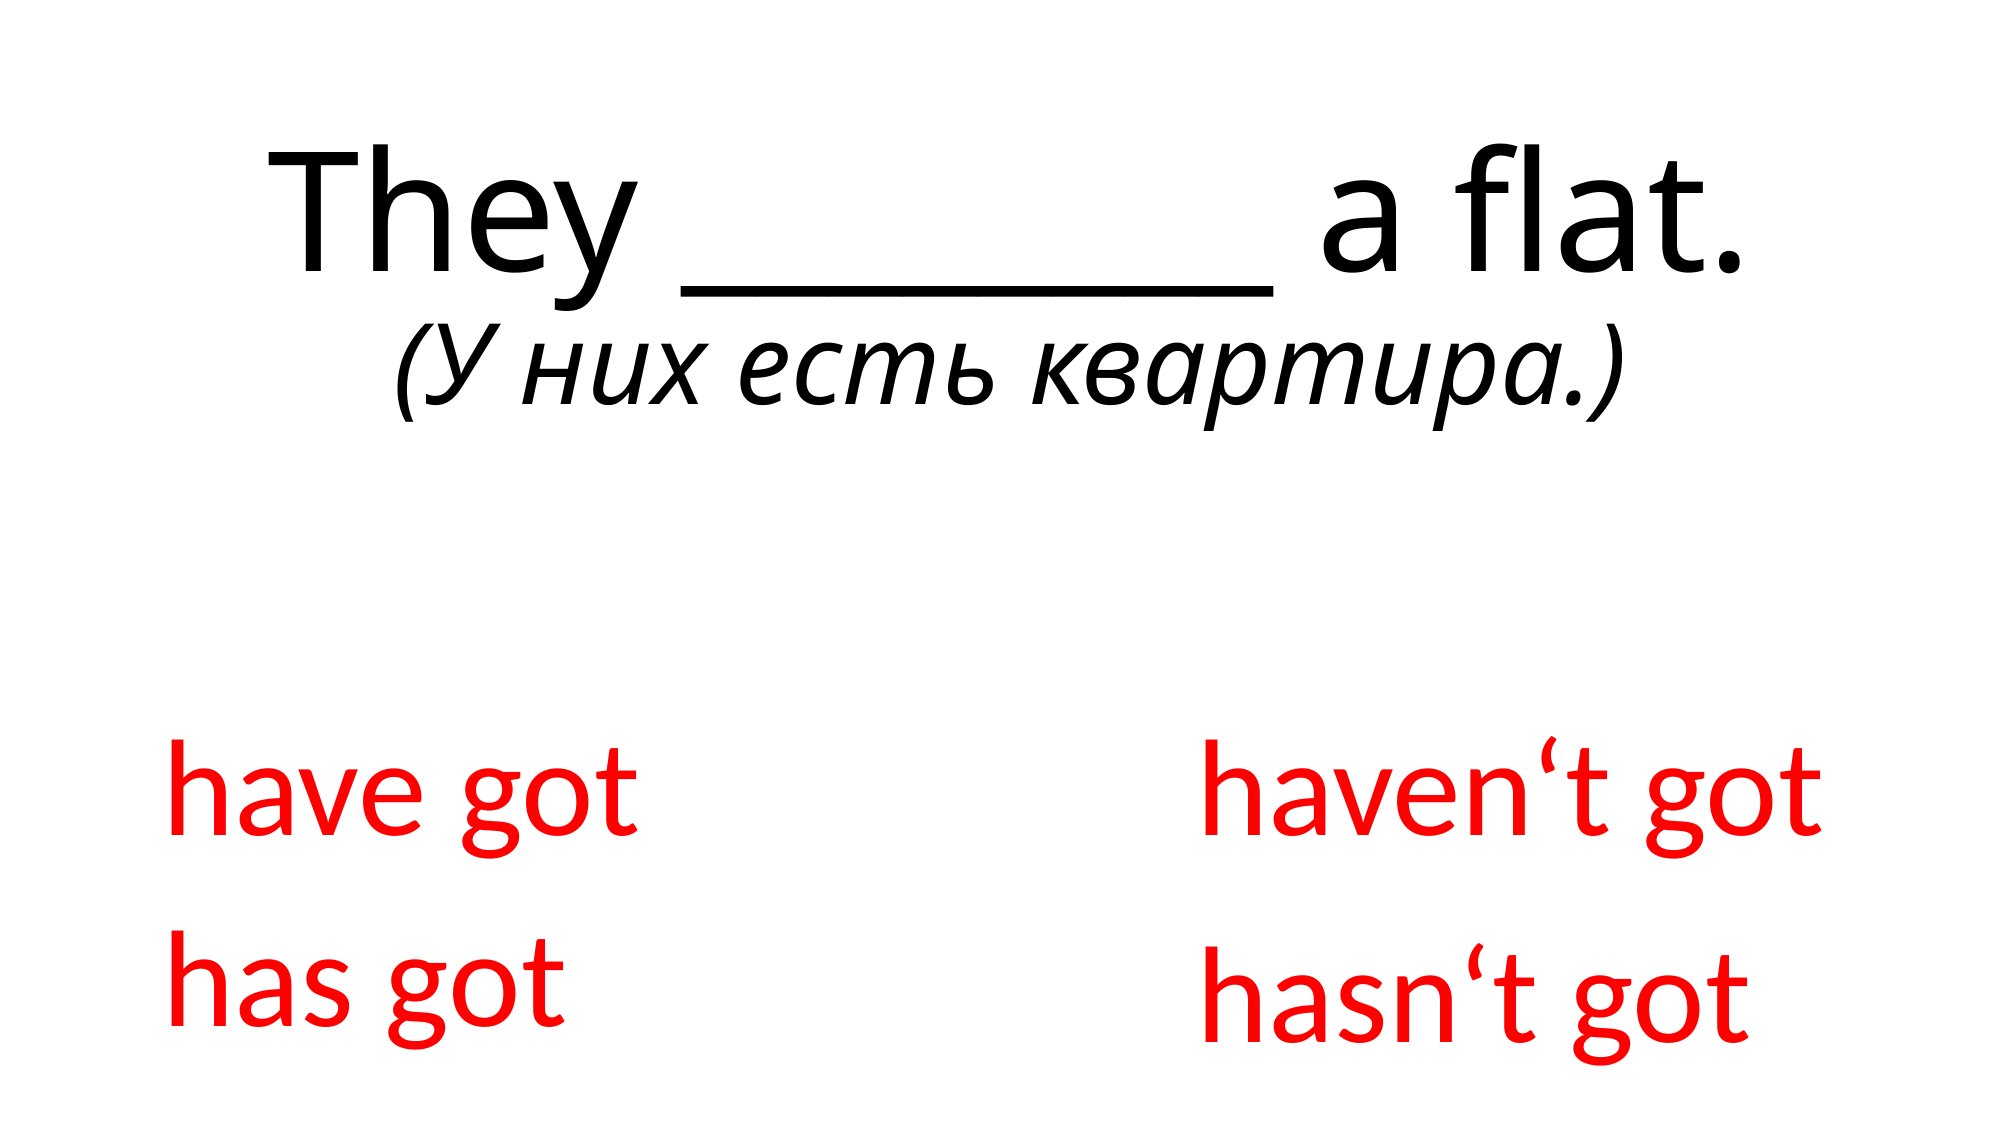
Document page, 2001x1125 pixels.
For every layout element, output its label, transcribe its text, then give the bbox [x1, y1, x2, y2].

text_box haven‘t got [1181, 690, 1873, 871]
title They ________ a flat. (У них есть квартира.) [147, 73, 1873, 484]
text_box have got [147, 690, 705, 871]
text_box has got [147, 882, 705, 1062]
text_box hasn‘t got [1181, 897, 1873, 1078]
